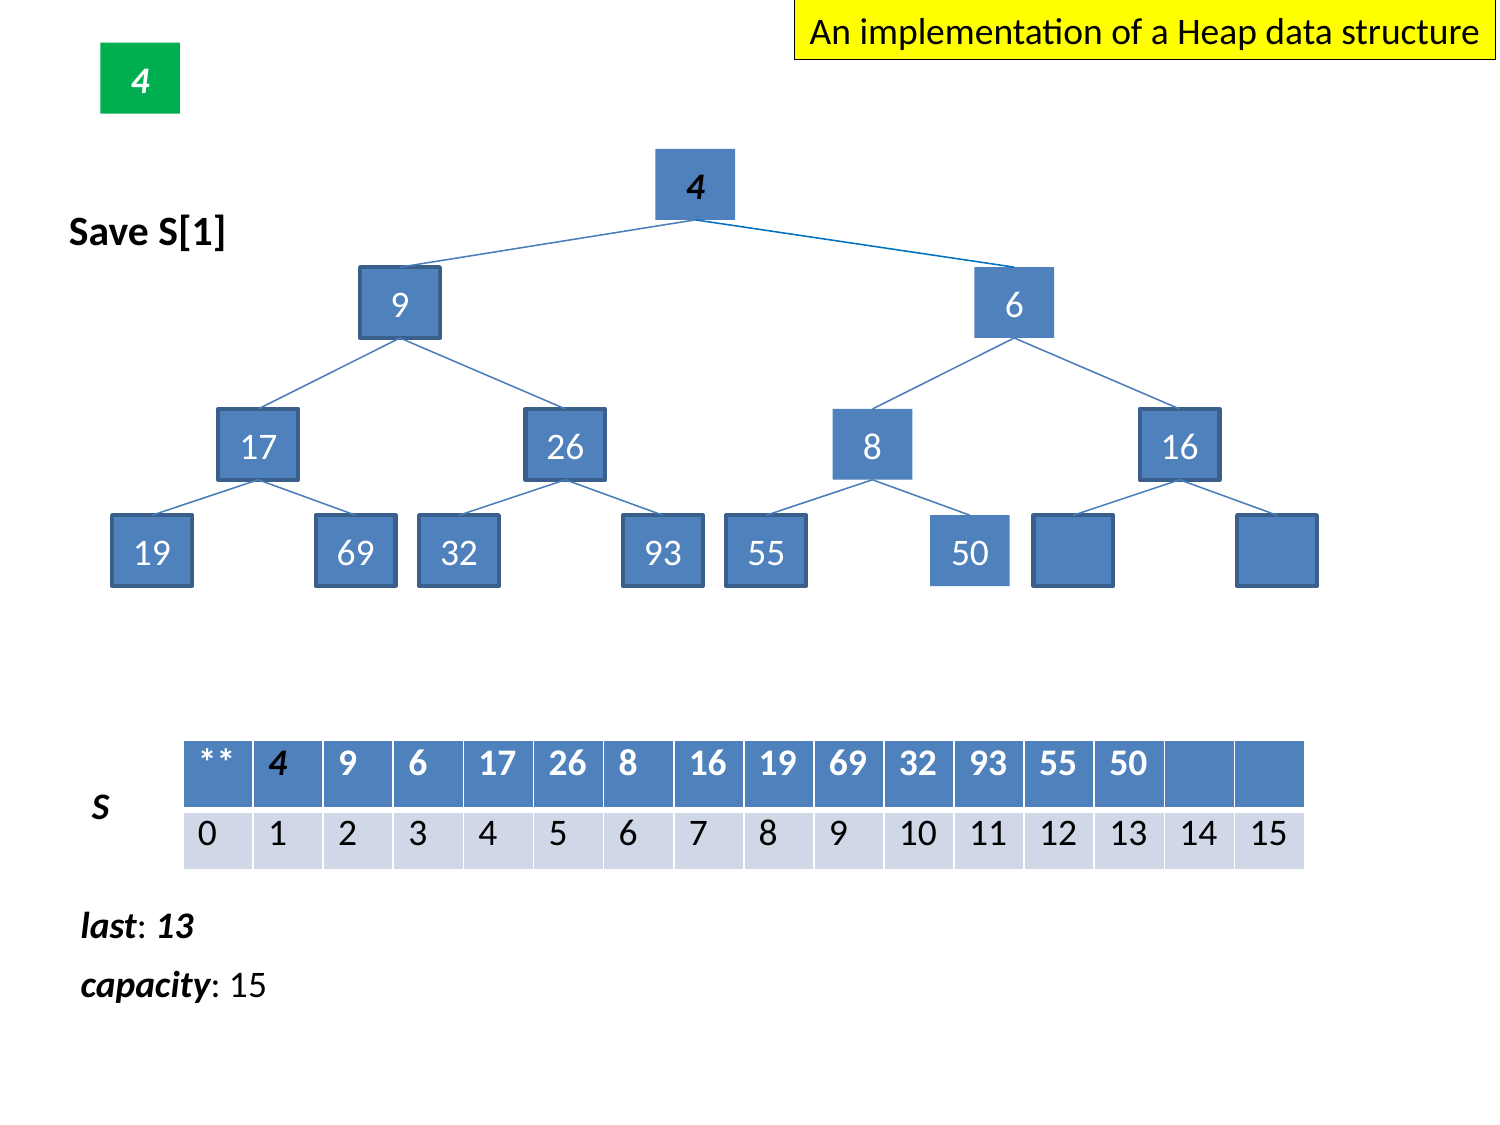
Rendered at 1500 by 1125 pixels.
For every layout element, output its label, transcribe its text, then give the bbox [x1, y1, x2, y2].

text_box 4 [98, 41, 182, 116]
text_box Save S[1] [54, 196, 242, 262]
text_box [726, 408, 1011, 587]
table_cell 3 [394, 813, 463, 869]
table_cell 0 [184, 813, 252, 869]
table_cell 8 [745, 813, 813, 869]
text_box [418, 408, 703, 587]
table_cell 15 [1235, 813, 1304, 869]
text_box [359, 148, 1055, 339]
text_box capacity: 15 [65, 952, 283, 1012]
table_header 6 [394, 741, 463, 807]
text_box S [77, 775, 125, 835]
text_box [257, 337, 399, 410]
table_header 32 [885, 741, 953, 807]
table_header [1235, 741, 1304, 807]
table_cell 10 [885, 813, 953, 869]
table_header 4 [254, 741, 322, 807]
table_header 93 [955, 741, 1023, 807]
table_header 17 [464, 741, 533, 807]
table_cell 6 [604, 813, 673, 869]
table_cell 11 [955, 813, 1023, 869]
text_box An implementation of a Heap data structure [794, 0, 1496, 60]
text_box last: 13 [65, 893, 209, 952]
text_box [399, 337, 566, 410]
table_cell 5 [534, 813, 603, 869]
table_header 8 [604, 741, 673, 807]
table_header 16 [675, 741, 743, 807]
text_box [1013, 337, 1180, 410]
table_cell 13 [1095, 813, 1164, 869]
table_header 50 [1095, 741, 1164, 807]
table_header 26 [534, 741, 603, 807]
table_cell 2 [324, 813, 392, 869]
table_cell 7 [675, 813, 743, 869]
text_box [1033, 408, 1318, 587]
table_cell 12 [1025, 813, 1093, 869]
table_header [1165, 741, 1234, 807]
table_header 19 [745, 741, 813, 807]
table_header 55 [1025, 741, 1093, 807]
table_header ** [184, 741, 252, 807]
table_header 9 [324, 741, 392, 807]
table_cell 9 [815, 813, 883, 869]
table_header 69 [815, 741, 883, 807]
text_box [872, 337, 1013, 410]
table_cell 1 [254, 813, 322, 869]
table_cell 14 [1165, 813, 1234, 869]
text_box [111, 408, 396, 587]
table_cell 4 [464, 813, 533, 869]
